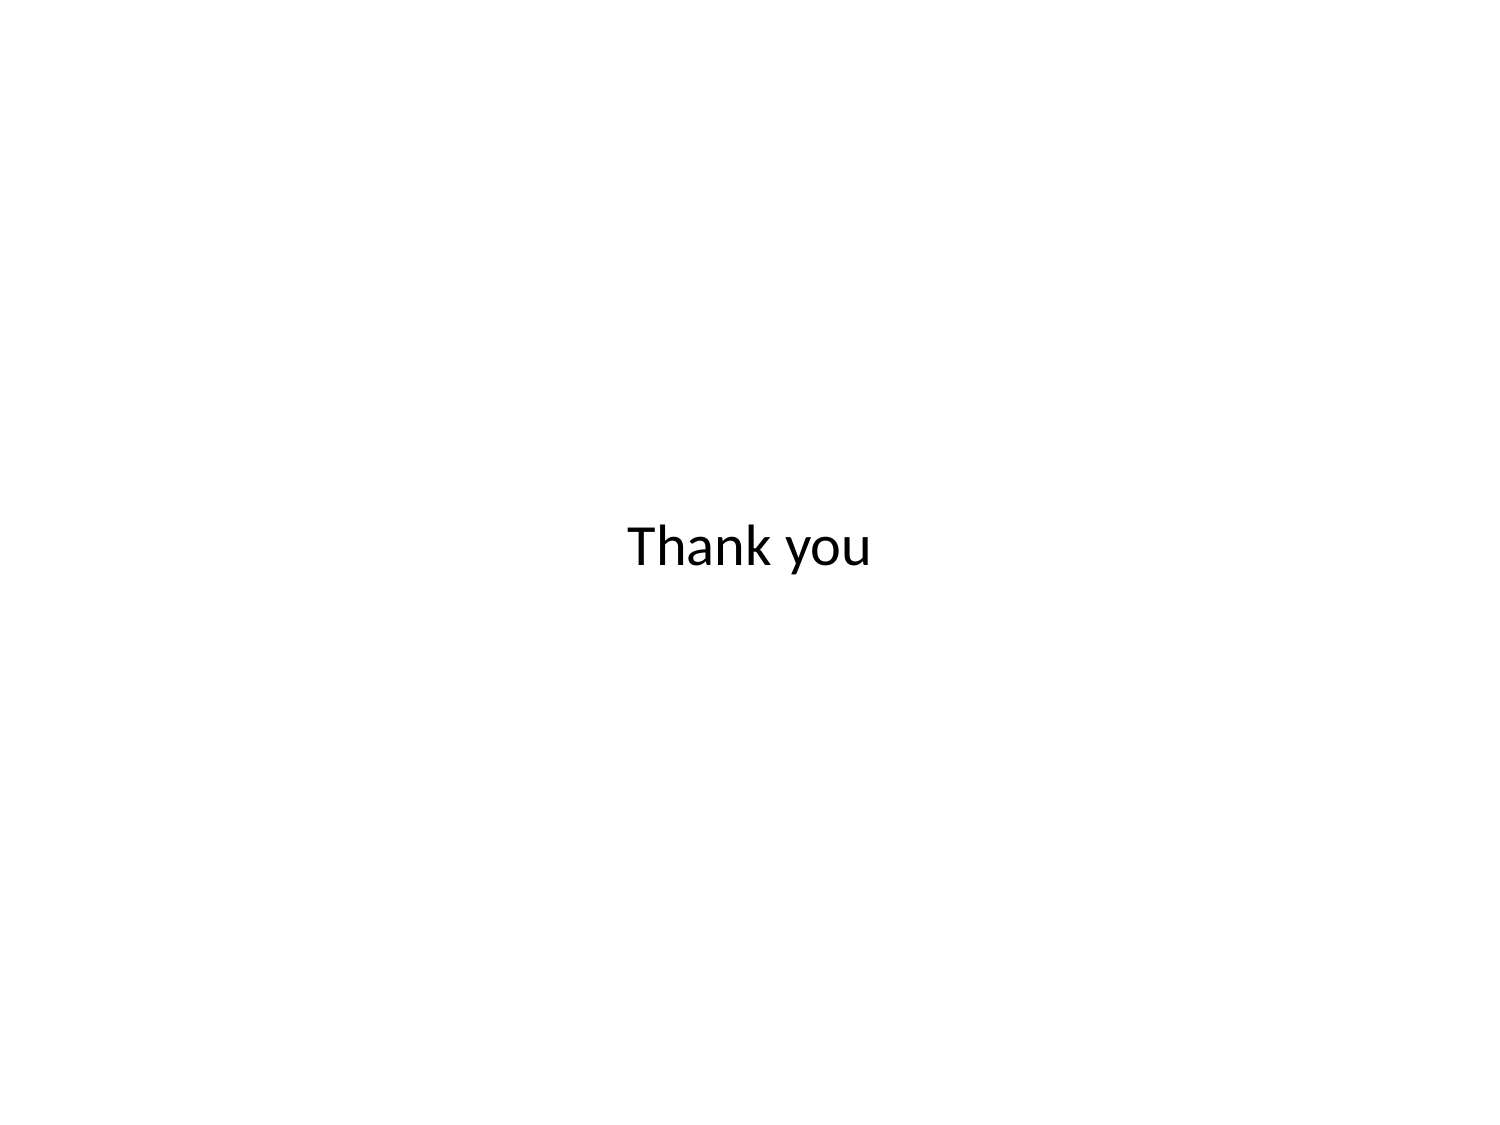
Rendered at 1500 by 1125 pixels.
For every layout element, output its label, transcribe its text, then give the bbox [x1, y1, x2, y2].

list Thank you [75, 500, 1425, 1005]
